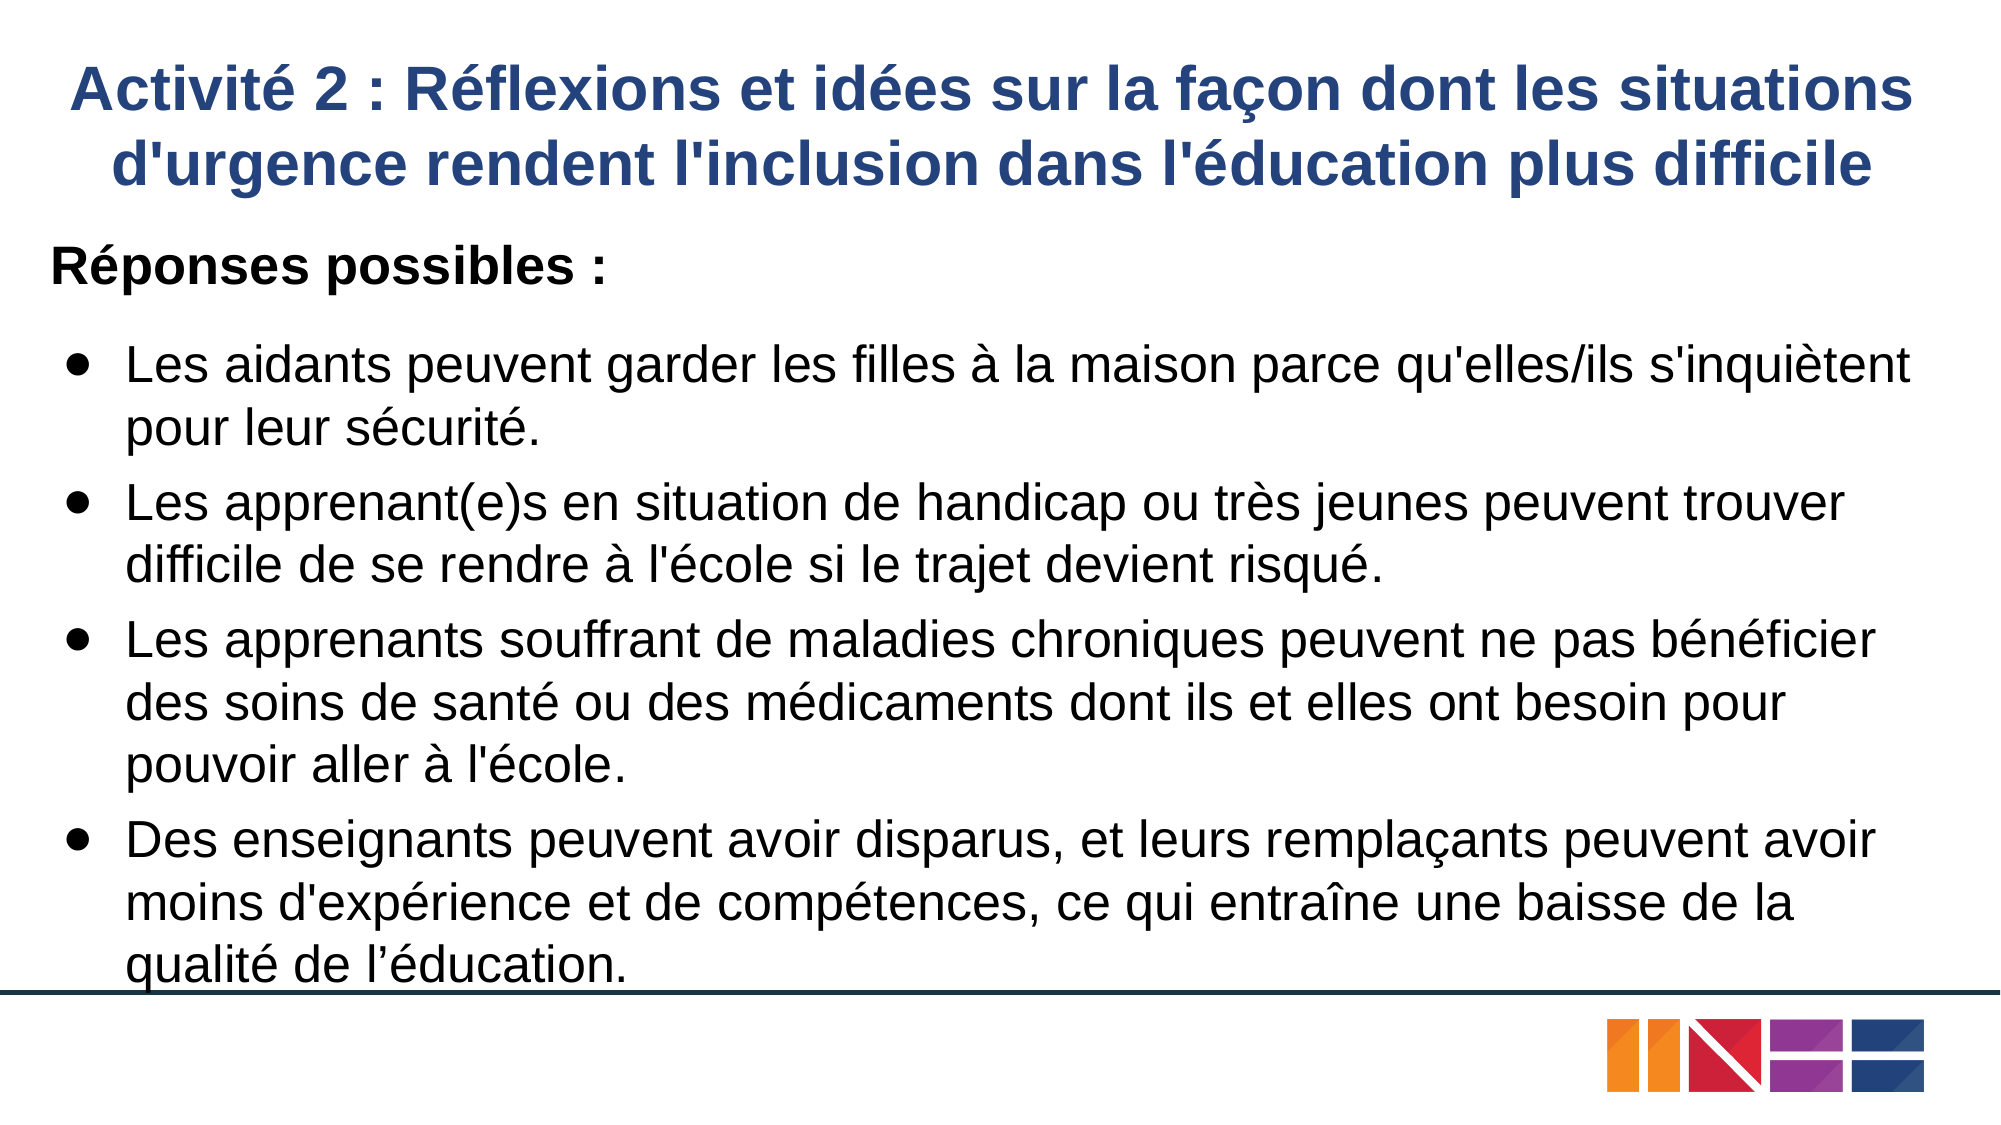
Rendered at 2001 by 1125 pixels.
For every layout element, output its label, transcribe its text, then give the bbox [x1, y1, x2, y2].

list Réponses possibles : Les aidants peuvent garder les filles à la maison parce qu'elles/ils s'inquiètent pour leur sécurité. Les apprenant(e)s en situation de handicap ou très jeunes peuvent trouver difficile de se rendre à l'école si le trajet devient risqué. Les apprenants souffrant de maladies chroniques peuvent ne pas bénéficier des soins de santé ou des médicaments dont ils et elles ont besoin pour pouvoir aller à l'école. Des enseignants peuvent avoir disparus, et leurs remplaçants peuvent avoir moins d'expérience et de compétences, ce qui entraîne une baisse de la qualité de l’éducation. [31, 211, 1971, 974]
title Activité 2 : Réflexions et idées sur la façon dont les situations d'urgence rendent l'inclusion dans l'éducation plus difficile [31, 28, 1957, 145]
picture [1607, 1019, 1924, 1092]
